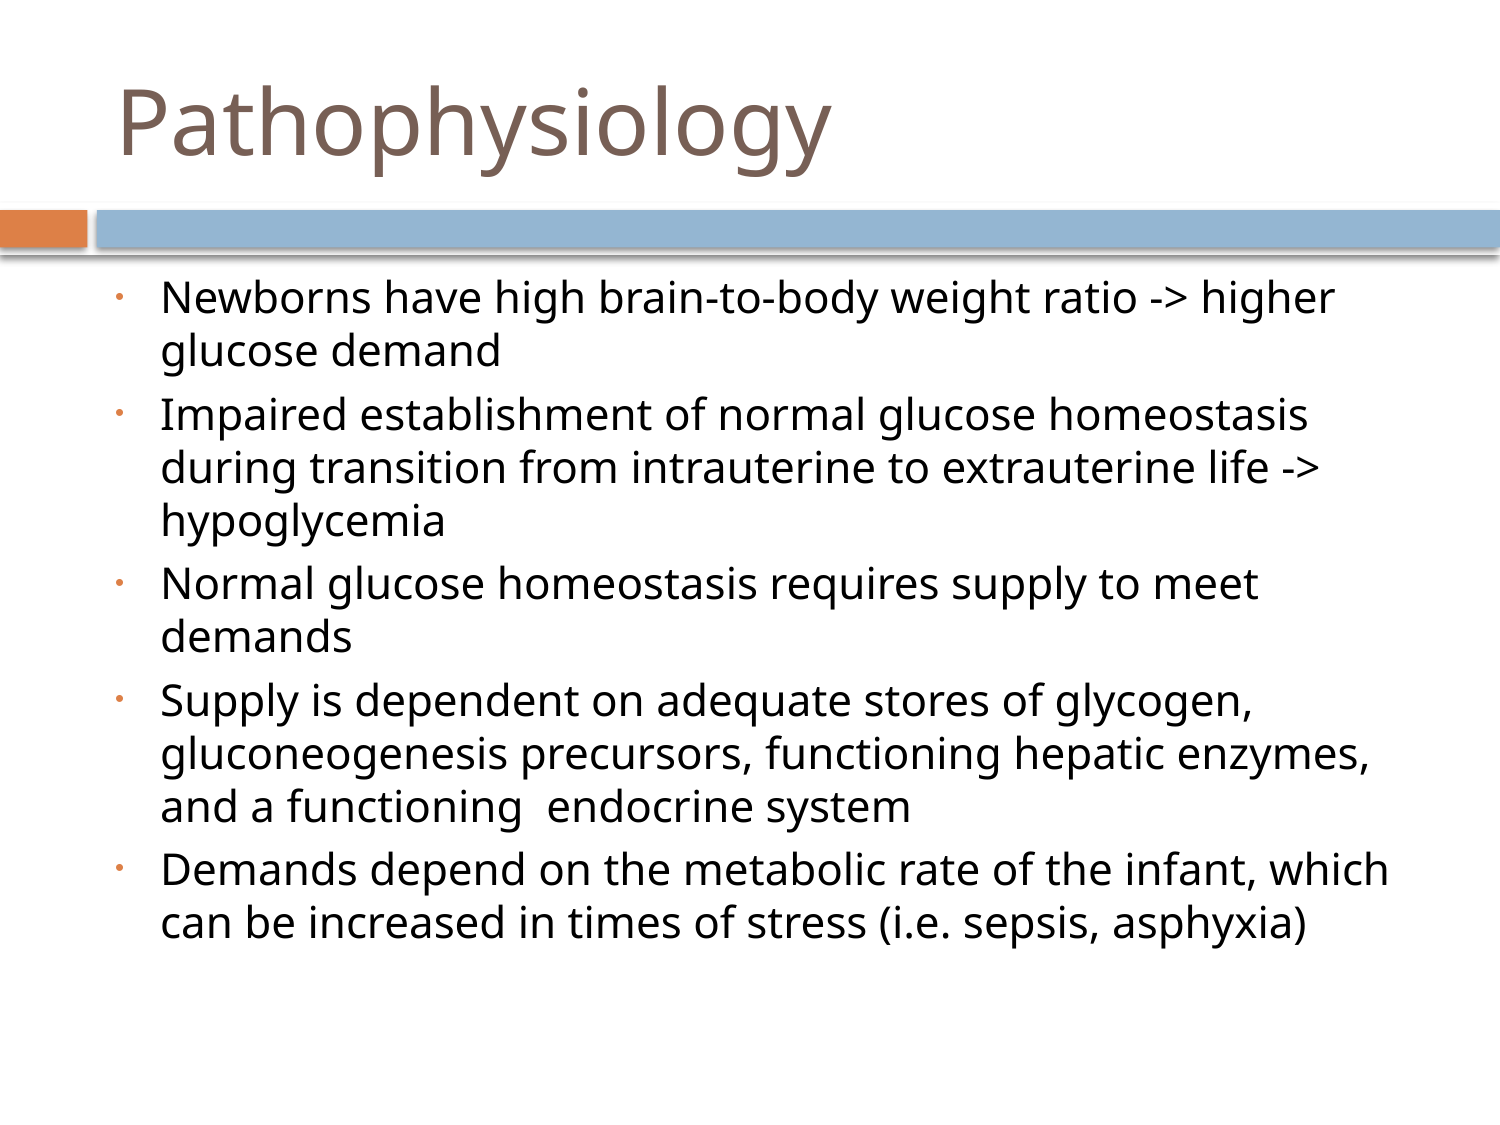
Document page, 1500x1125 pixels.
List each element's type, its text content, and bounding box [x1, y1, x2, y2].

title Pathophysiology [100, 37, 1438, 200]
list Newborns have high brain-to-body weight ratio -> higher glucose demand Impaired establishment of normal glucose homeostasis during transition from intrauterine to extrauterine life -> hypoglycemia Normal glucose homeostasis requires supply to meet demands Supply is dependent on adequate stores of glycogen, gluconeogenesis precursors, functioning hepatic enzymes, and a functioning endocrine system Demands depend on the metabolic rate of the infant, which can be increased in times of stress (i.e. sepsis, asphyxia) [100, 262, 1438, 1000]
